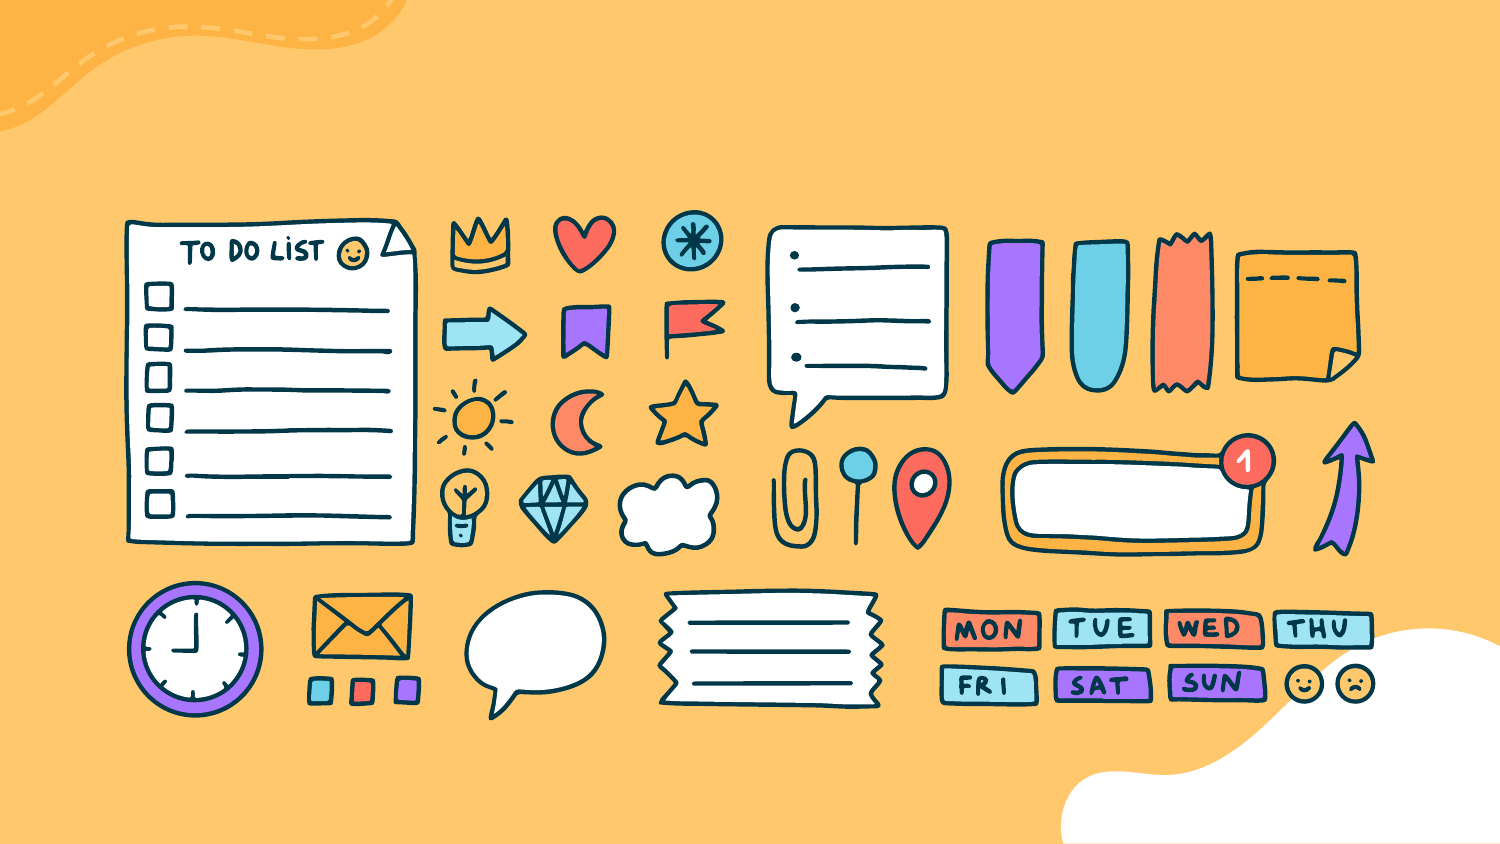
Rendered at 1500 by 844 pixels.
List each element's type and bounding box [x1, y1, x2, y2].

text_box [764, 224, 950, 430]
text_box [392, 675, 422, 706]
text_box [663, 299, 727, 360]
text_box [306, 675, 335, 707]
text_box [552, 213, 618, 275]
text_box [315, 596, 409, 657]
text_box [891, 445, 952, 551]
text_box [518, 474, 590, 545]
text_box [647, 378, 720, 447]
text_box [656, 588, 886, 710]
text_box [464, 589, 608, 722]
text_box [1234, 249, 1362, 384]
text_box [771, 448, 819, 549]
text_box [939, 663, 1040, 708]
text_box [617, 472, 720, 558]
text_box [999, 427, 1281, 558]
text_box [1272, 609, 1375, 651]
text_box [941, 607, 1043, 653]
text_box [655, 209, 724, 272]
text_box [123, 217, 419, 547]
text_box [322, 592, 413, 600]
text_box [1150, 230, 1216, 395]
text_box [439, 467, 490, 549]
text_box [441, 305, 529, 363]
text_box [1283, 663, 1325, 705]
text_box [1052, 665, 1154, 704]
text_box [985, 238, 1046, 396]
text_box [1051, 606, 1153, 650]
text_box [1335, 663, 1376, 705]
text_box [1165, 663, 1269, 704]
text_box [1163, 607, 1266, 651]
text_box [560, 303, 612, 361]
text_box [126, 580, 264, 718]
text_box [1312, 419, 1377, 558]
text_box [550, 388, 606, 457]
text_box [348, 677, 376, 707]
text_box [838, 445, 879, 546]
text_box [450, 215, 511, 276]
text_box [1068, 238, 1131, 394]
text_box [432, 377, 515, 457]
